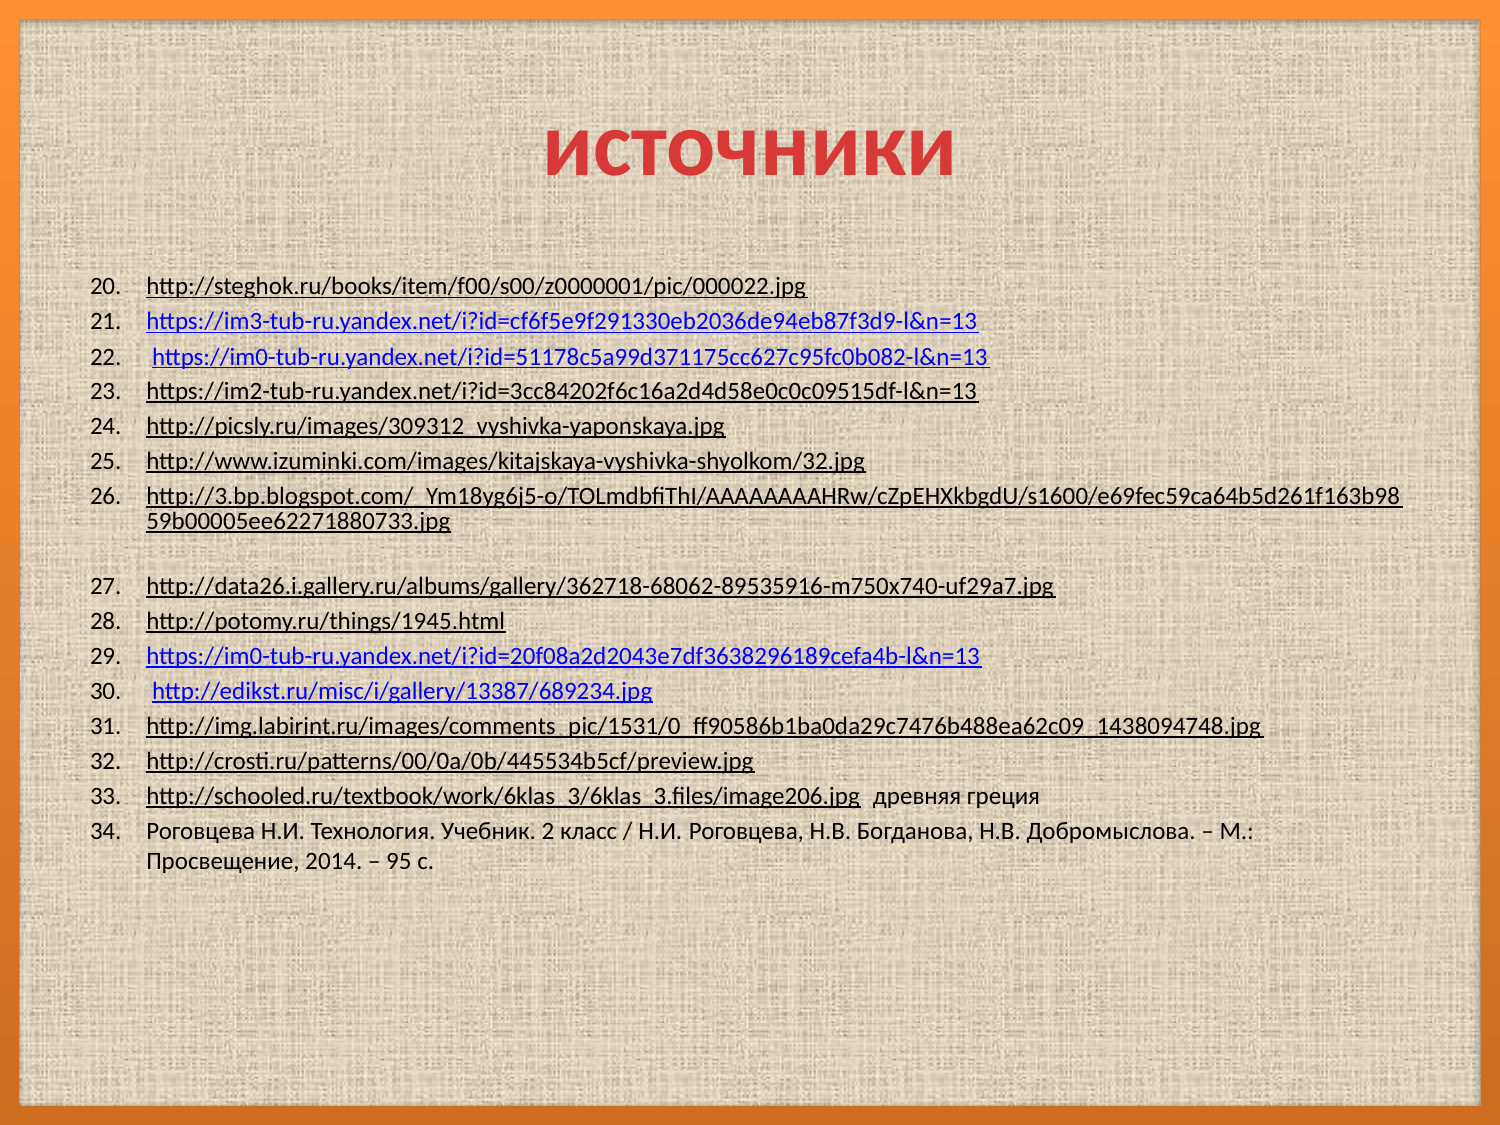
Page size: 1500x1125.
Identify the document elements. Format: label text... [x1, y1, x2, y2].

picture [20, 20, 1480, 1105]
list http://steghok.ru/books/item/f00/s00/z0000001/pic/000022.jpg https://im3-tub-ru.yandex.net/i?id=cf6f5e9f291330eb2036de94eb87f3d9-l&n=13 https://im0-tub-ru.yandex.net/i?id=51178c5a99d371175cc627c95fc0b082-l&n=13 https://im2-tub-ru.yandex.net/i?id=3cc84202f6c16a2d4d58e0c0c09515df-l&n=13 http://picsly.ru/images/309312_vyshivka-yaponskaya.jpg http://www.izuminki.com/images/kitajskaya-vyshivka-shyolkom/32.jpg http://3.bp.blogspot.com/_Ym18yg6j5-o/TOLmdbfiThI/AAAAAAAAHRw/cZpEHXkbgdU/s1600/e69fec59ca64b5d261f163b9859b00005ee62271880733.jpg http://data26.i.gallery.ru/albums/gallery/362718-68062-89535916-m750x740-uf29a7.jpg http://potomy.ru/things/1945.html https://im0-tub-ru.yandex.net/i?id=20f08a2d2043e7df3638296189cefa4b-l&n=13 http://edikst.ru/misc/i/gallery/13387/689234.jpg http://img.labirint.ru/images/comments_pic/1531/0_ff90586b1ba0da29c7476b488ea62c09_1438094748.jpg http://crosti.ru/patterns/00/0a/0b/445534b5cf/preview.jpg http://schooled.ru/textbook/work/6klas_3/6klas_3.files/image206.jpg древняя греция Роговцева Н.И. Технология. Учебник. 2 класс / Н.И. Роговцева, Н.В. Богданова, Н.В. Добромыслова. – М.: Просвещение, 2014. – 95 с. [75, 262, 1425, 1079]
title источники [75, 45, 1425, 233]
